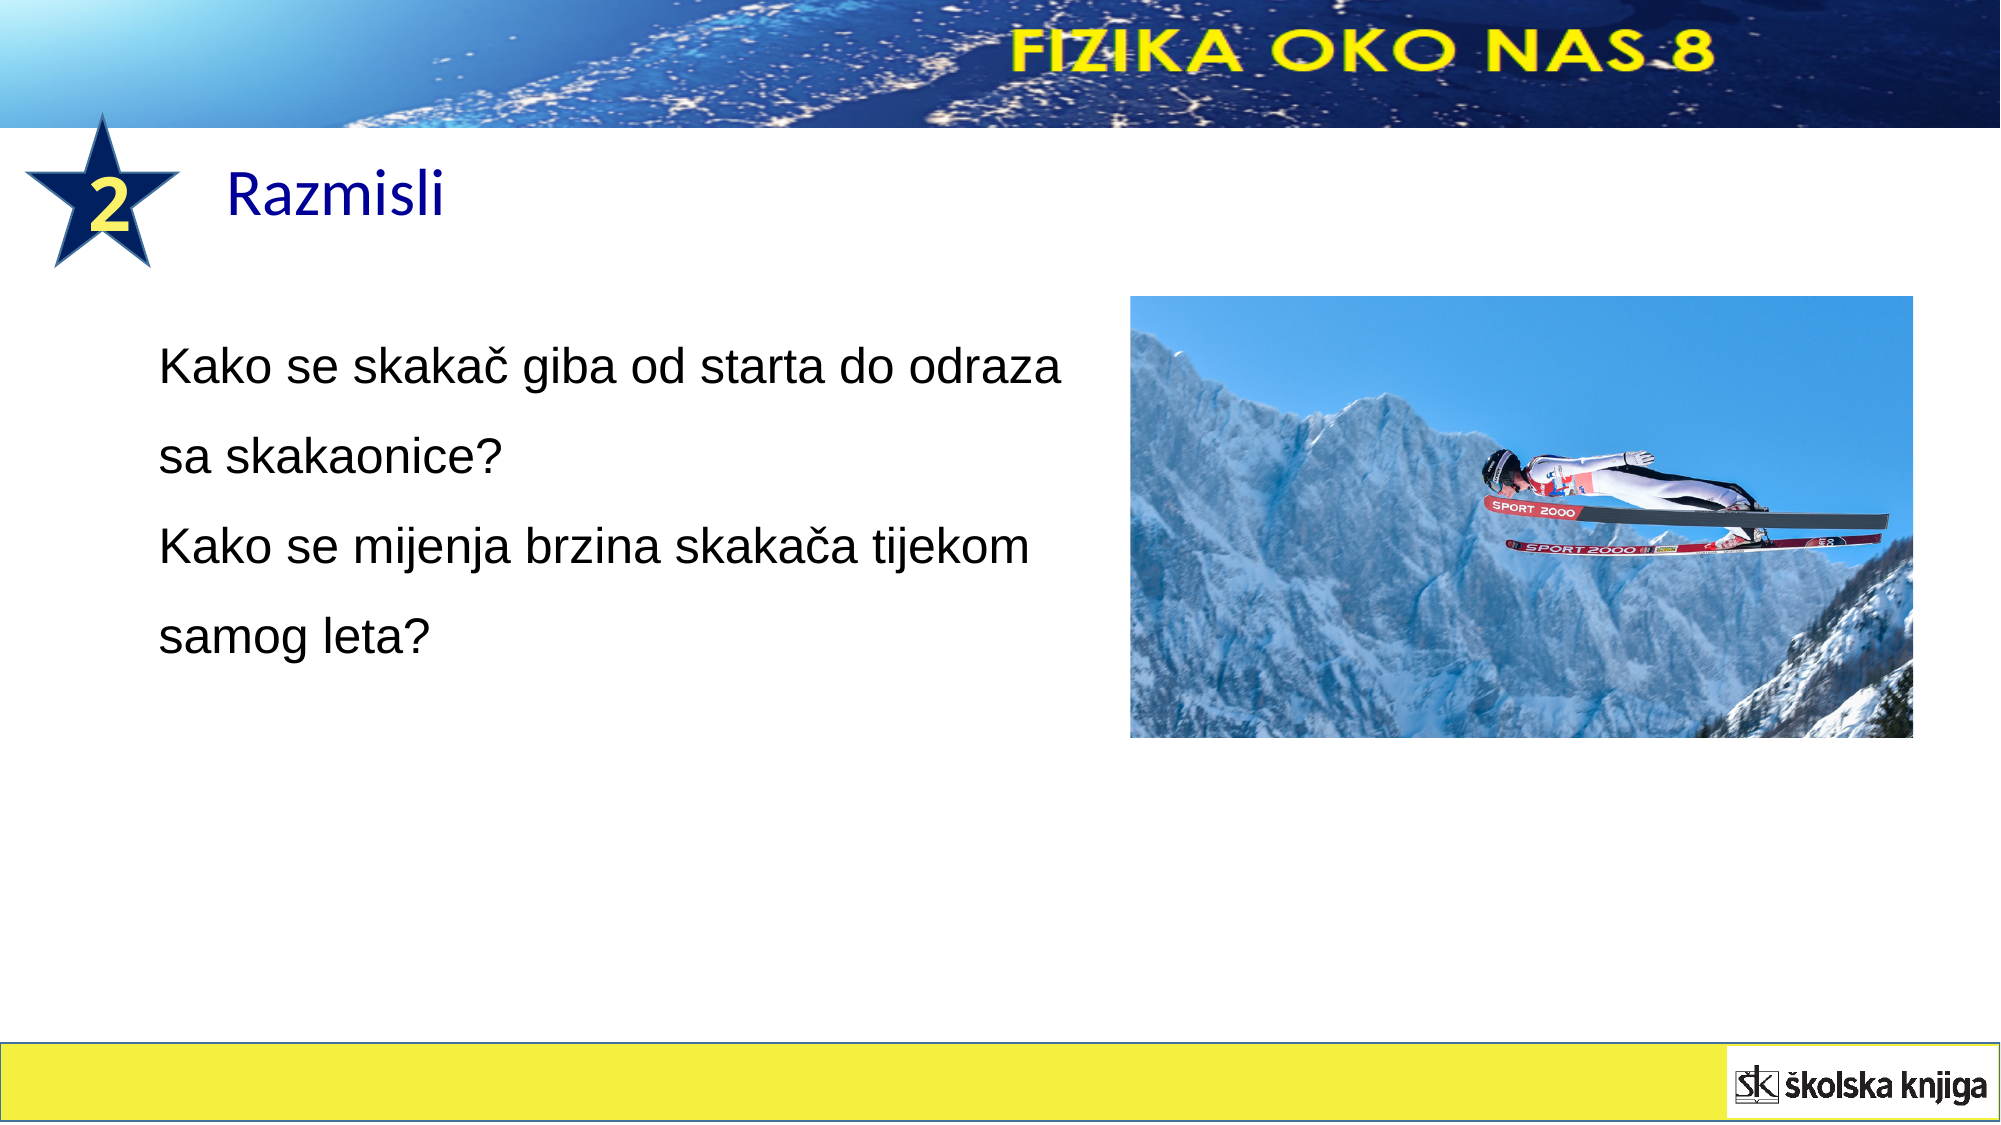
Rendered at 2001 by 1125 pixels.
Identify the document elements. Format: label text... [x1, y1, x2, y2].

picture [1727, 1046, 1998, 1118]
text_box Razmisli [211, 141, 1188, 237]
text_box Kako se skakač giba od starta do odraza sa skakaonice? Kako se mijenja brzina skakača tijekom samog leta? [143, 296, 1105, 672]
picture [1130, 296, 1914, 738]
picture [0, 0, 2000, 128]
text_box 2 [24, 111, 181, 269]
